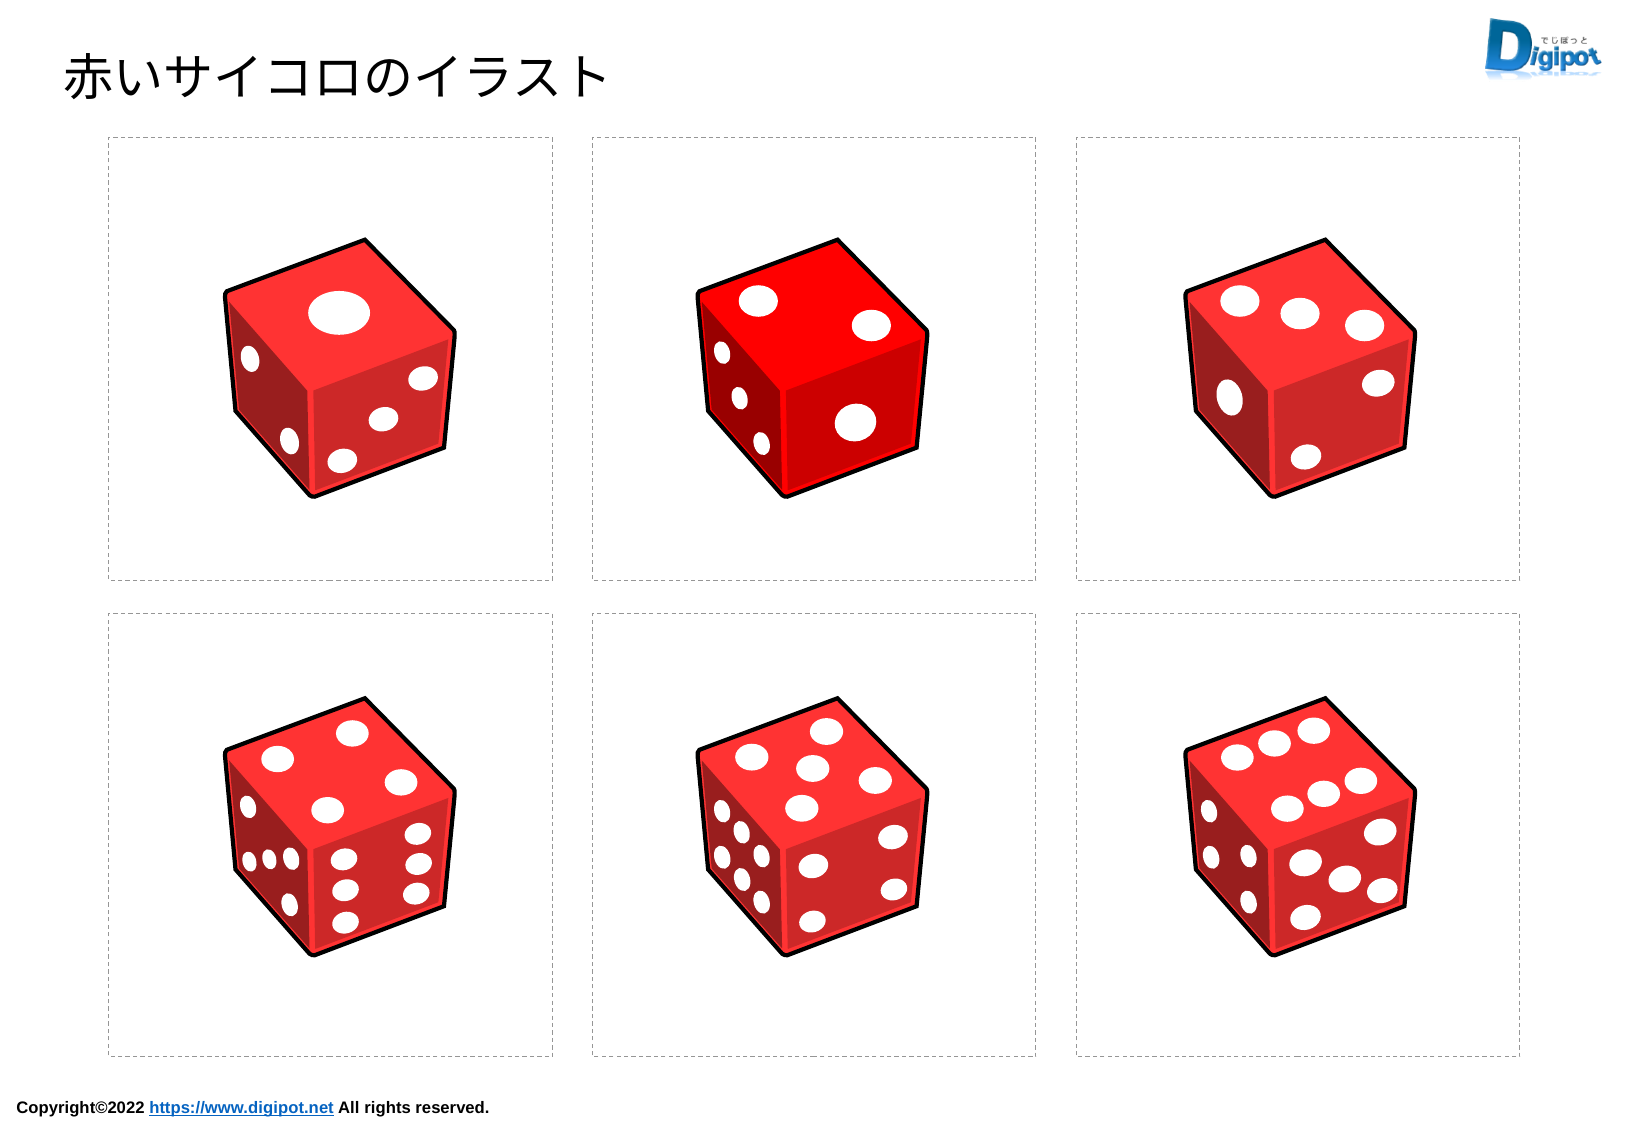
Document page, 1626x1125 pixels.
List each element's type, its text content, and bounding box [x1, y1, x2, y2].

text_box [224, 239, 455, 497]
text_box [224, 698, 455, 956]
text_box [697, 698, 928, 956]
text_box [1185, 698, 1416, 956]
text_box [1185, 239, 1416, 497]
text_box 赤いサイコロのイラスト [48, 38, 628, 113]
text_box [697, 239, 928, 497]
picture [1485, 18, 1602, 82]
